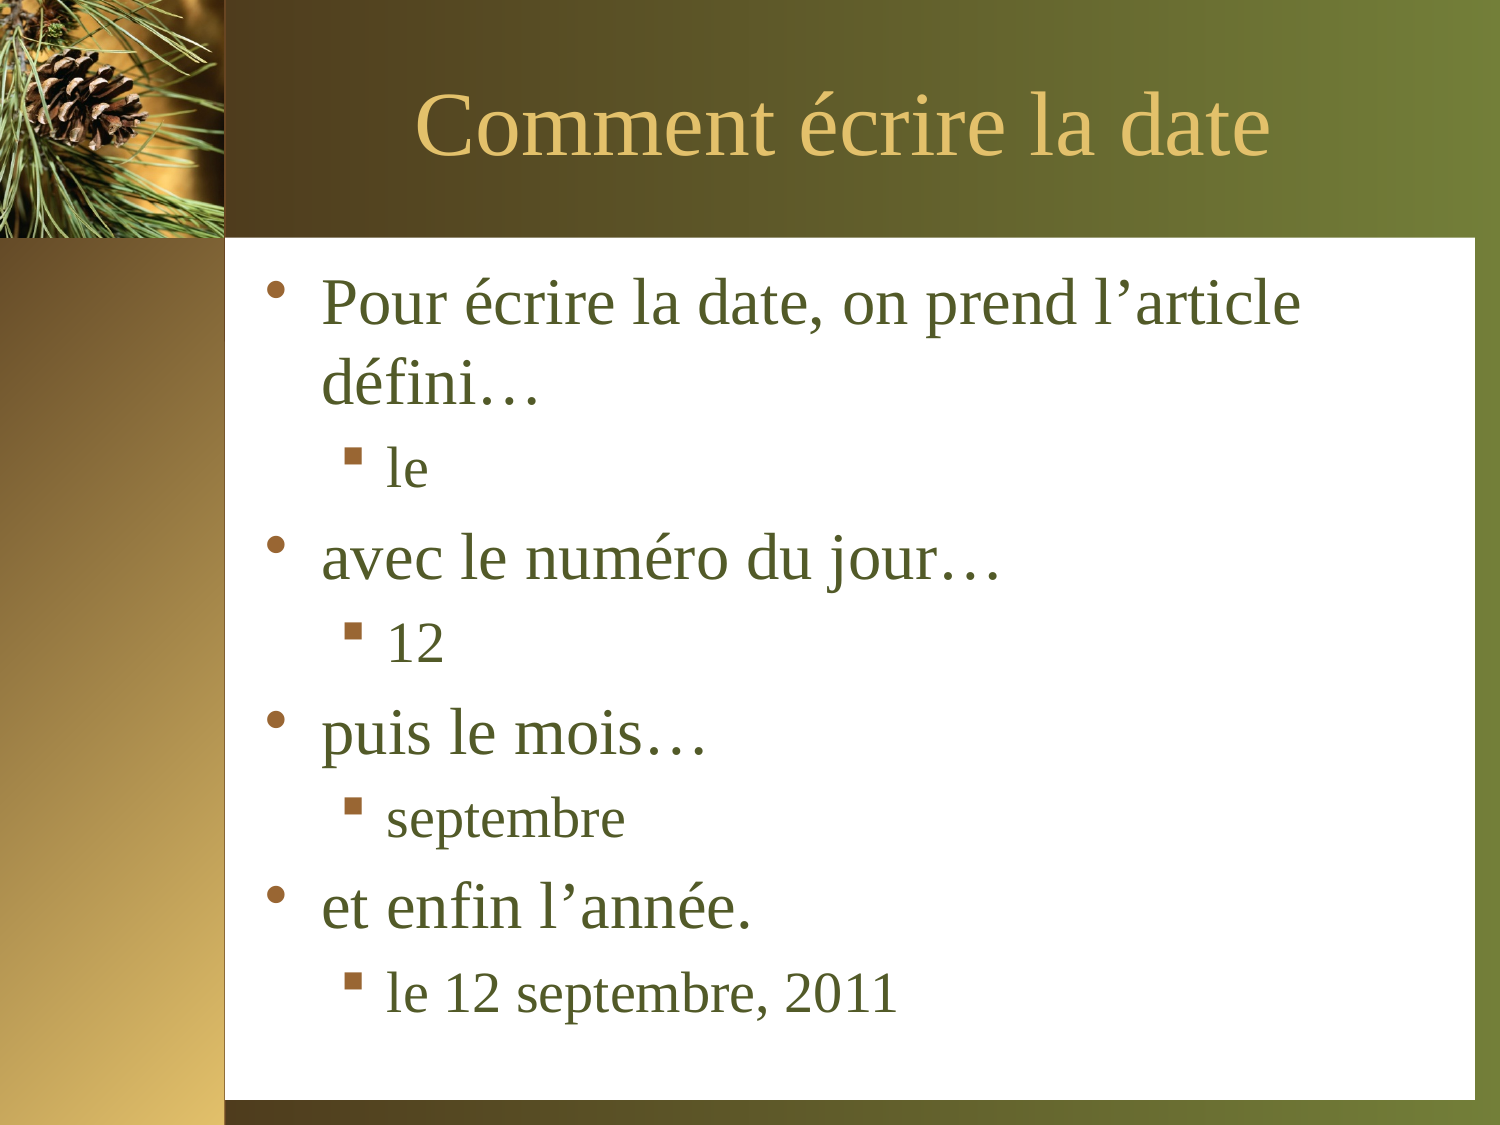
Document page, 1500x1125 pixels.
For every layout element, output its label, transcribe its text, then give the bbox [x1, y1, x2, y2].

picture [0, 0, 224, 238]
list Pour écrire la date, on prend l’article défini… le avec le numéro du jour… 12 puis le mois… septembre et enfin l’année. le 12 septembre, 2011 [249, 249, 1463, 1088]
title Comment écrire la date [249, 24, 1438, 213]
